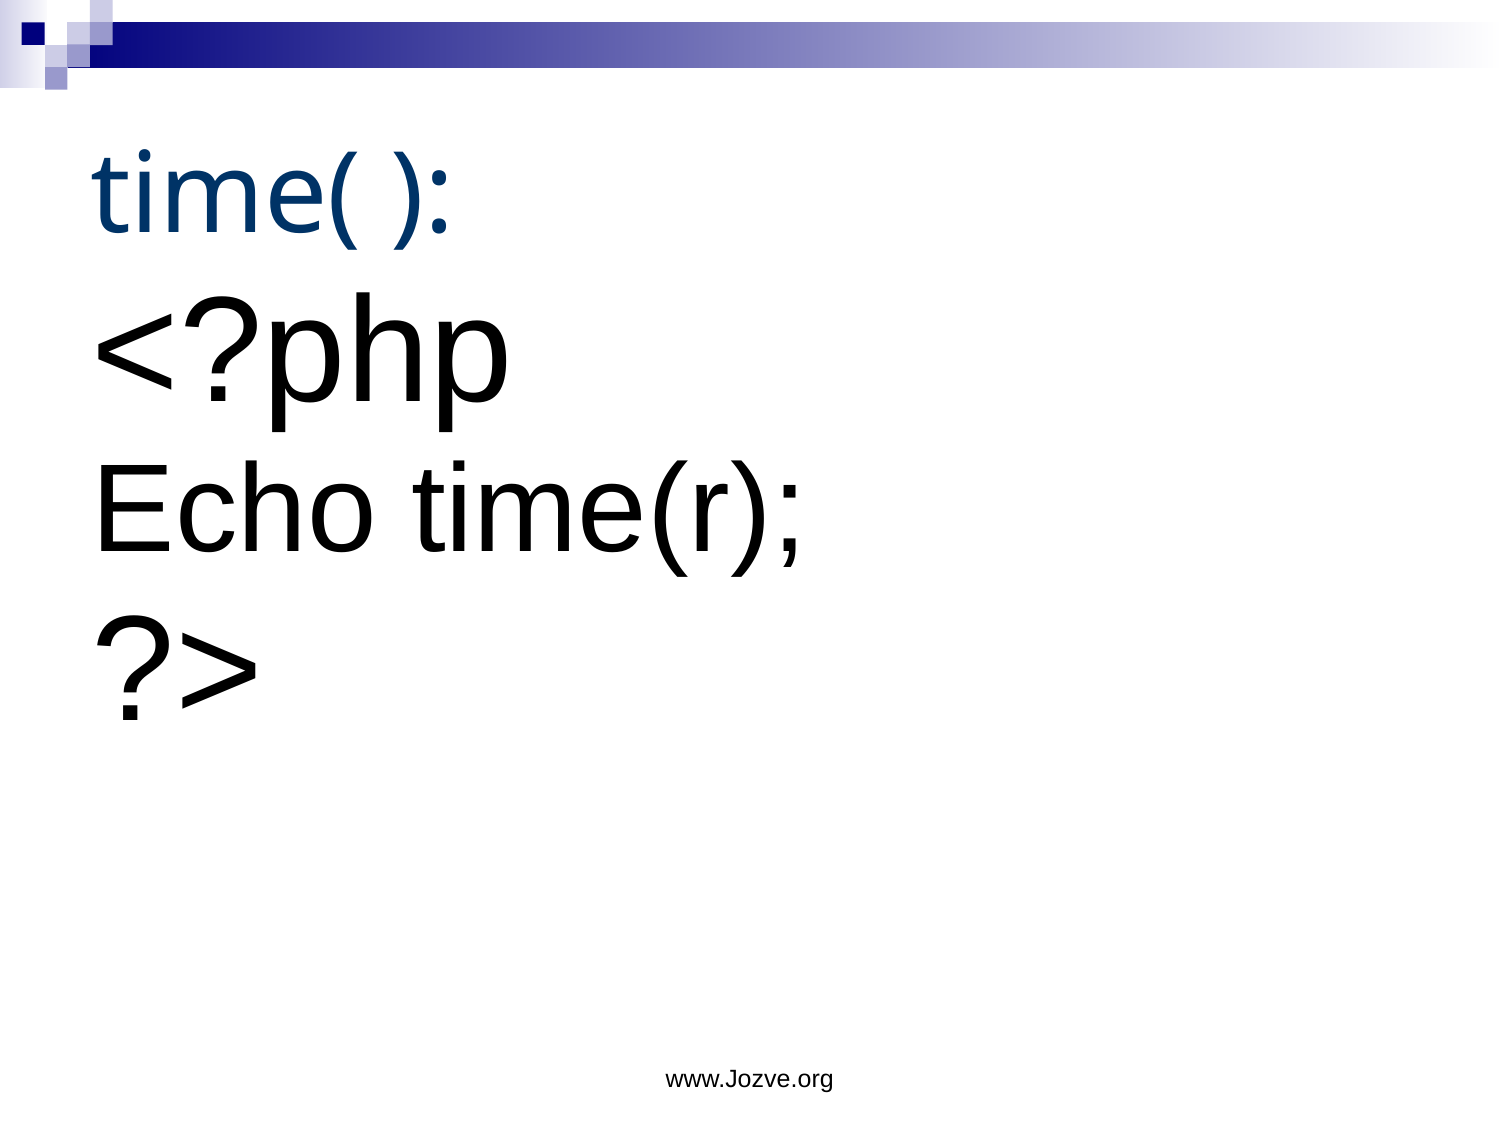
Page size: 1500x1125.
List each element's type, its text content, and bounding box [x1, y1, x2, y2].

title time( ): [74, 74, 1426, 301]
footer www.Jozve.org [512, 1024, 988, 1101]
list <?php Echo time(r); ?> [76, 278, 1428, 917]
